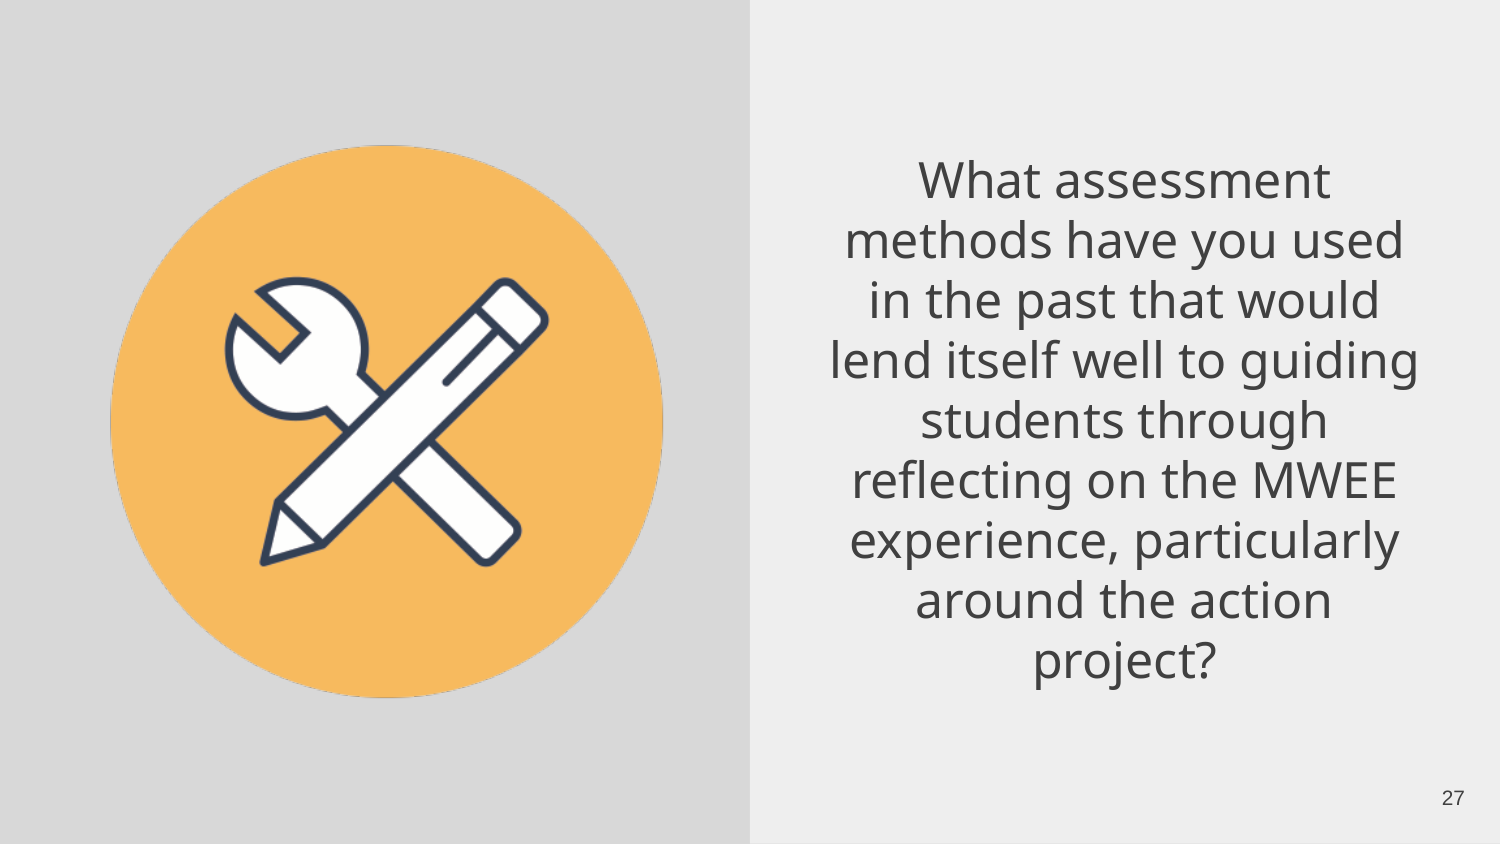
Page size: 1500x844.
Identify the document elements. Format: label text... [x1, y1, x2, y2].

slide_number ‹#› [1389, 764, 1480, 830]
list What assessment methods have you used in the past that would lend itself well to guiding students through reflecting on the MWEE experience, particularly around the action project? [810, 45, 1440, 792]
picture [94, 129, 680, 715]
